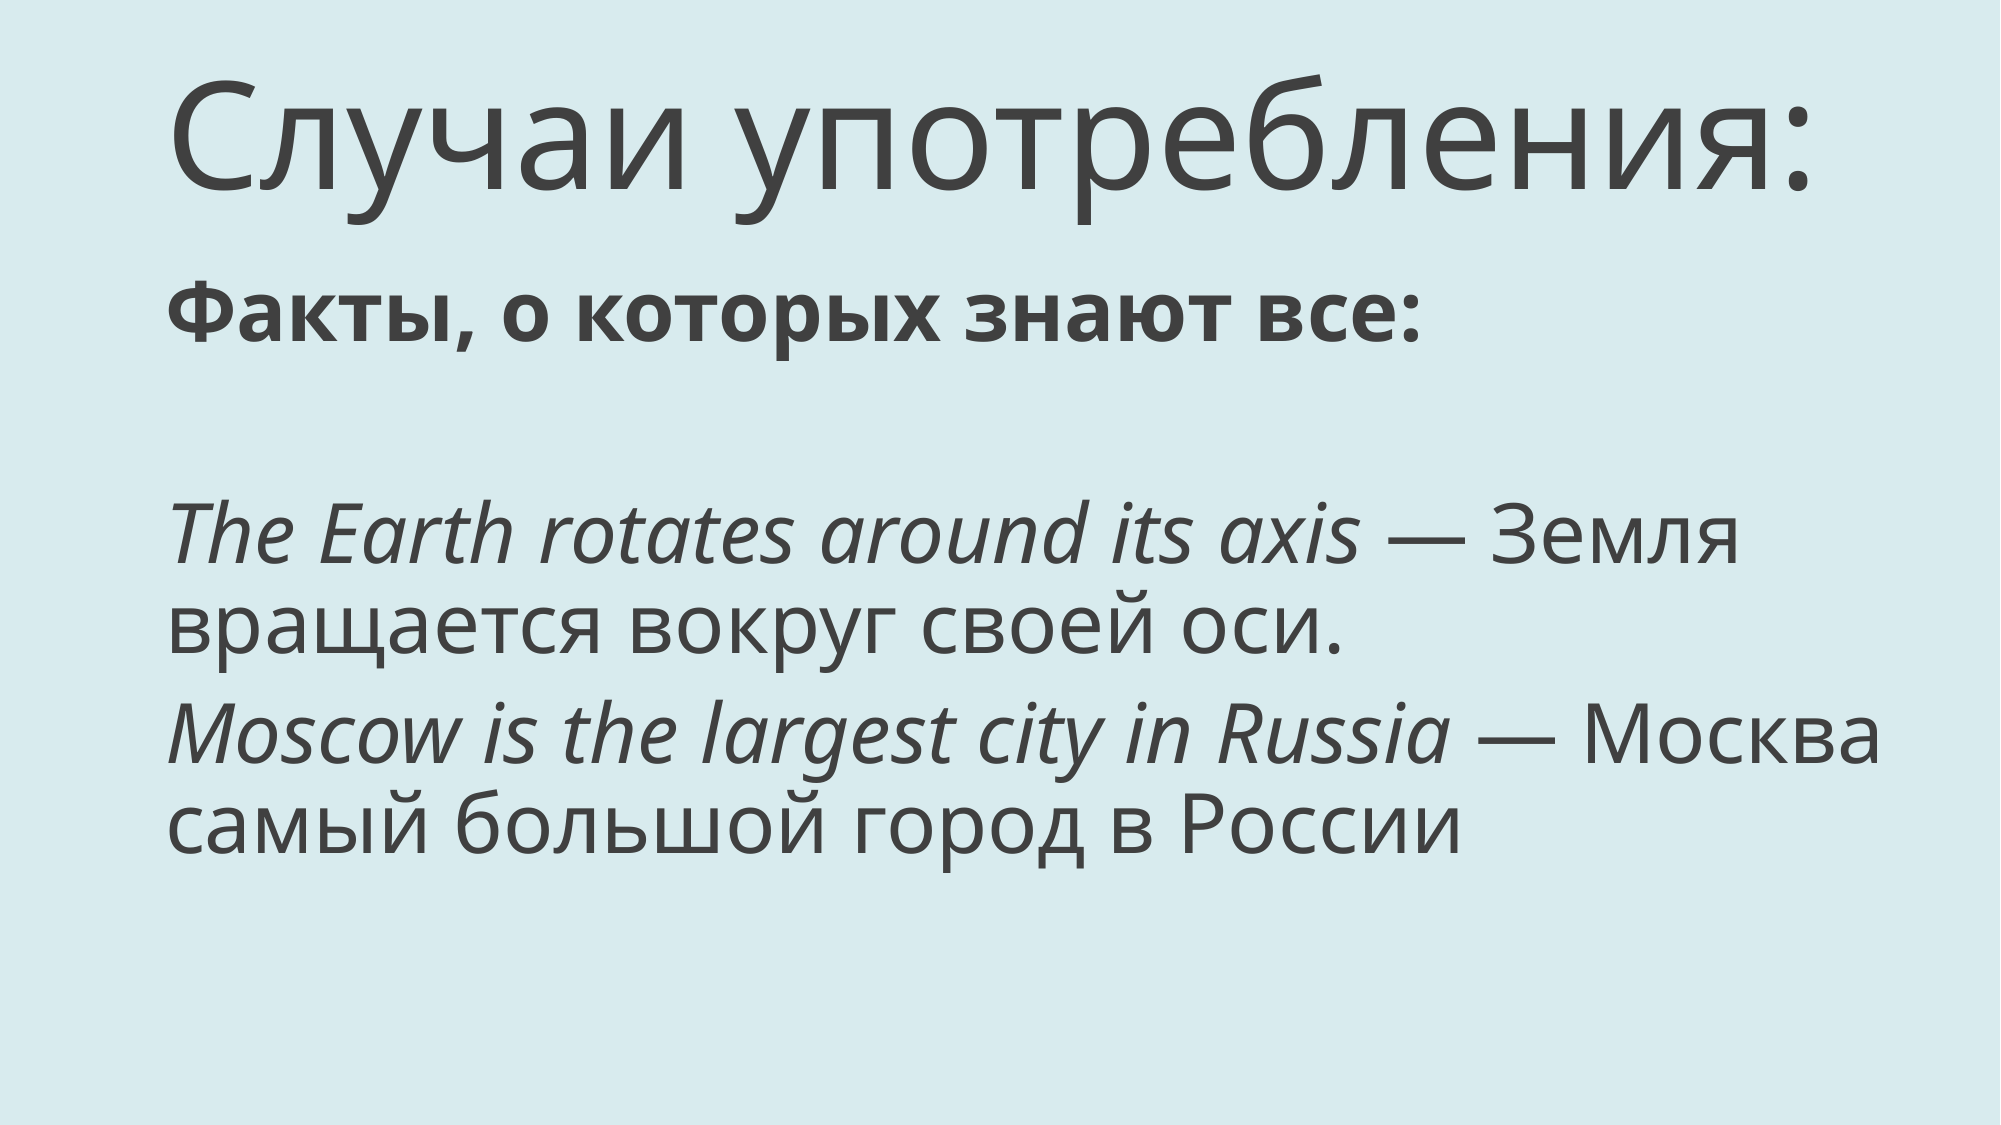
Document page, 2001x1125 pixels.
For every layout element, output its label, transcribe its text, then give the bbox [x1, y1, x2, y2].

title Случаи употребления: [150, 52, 1943, 263]
list Факты, о которых знают все: The Earth rotates around its axis — Земля вращается вокруг своей оси. Moscow is the largest city in Russia — Москва самый большой город в России [150, 262, 1926, 1052]
